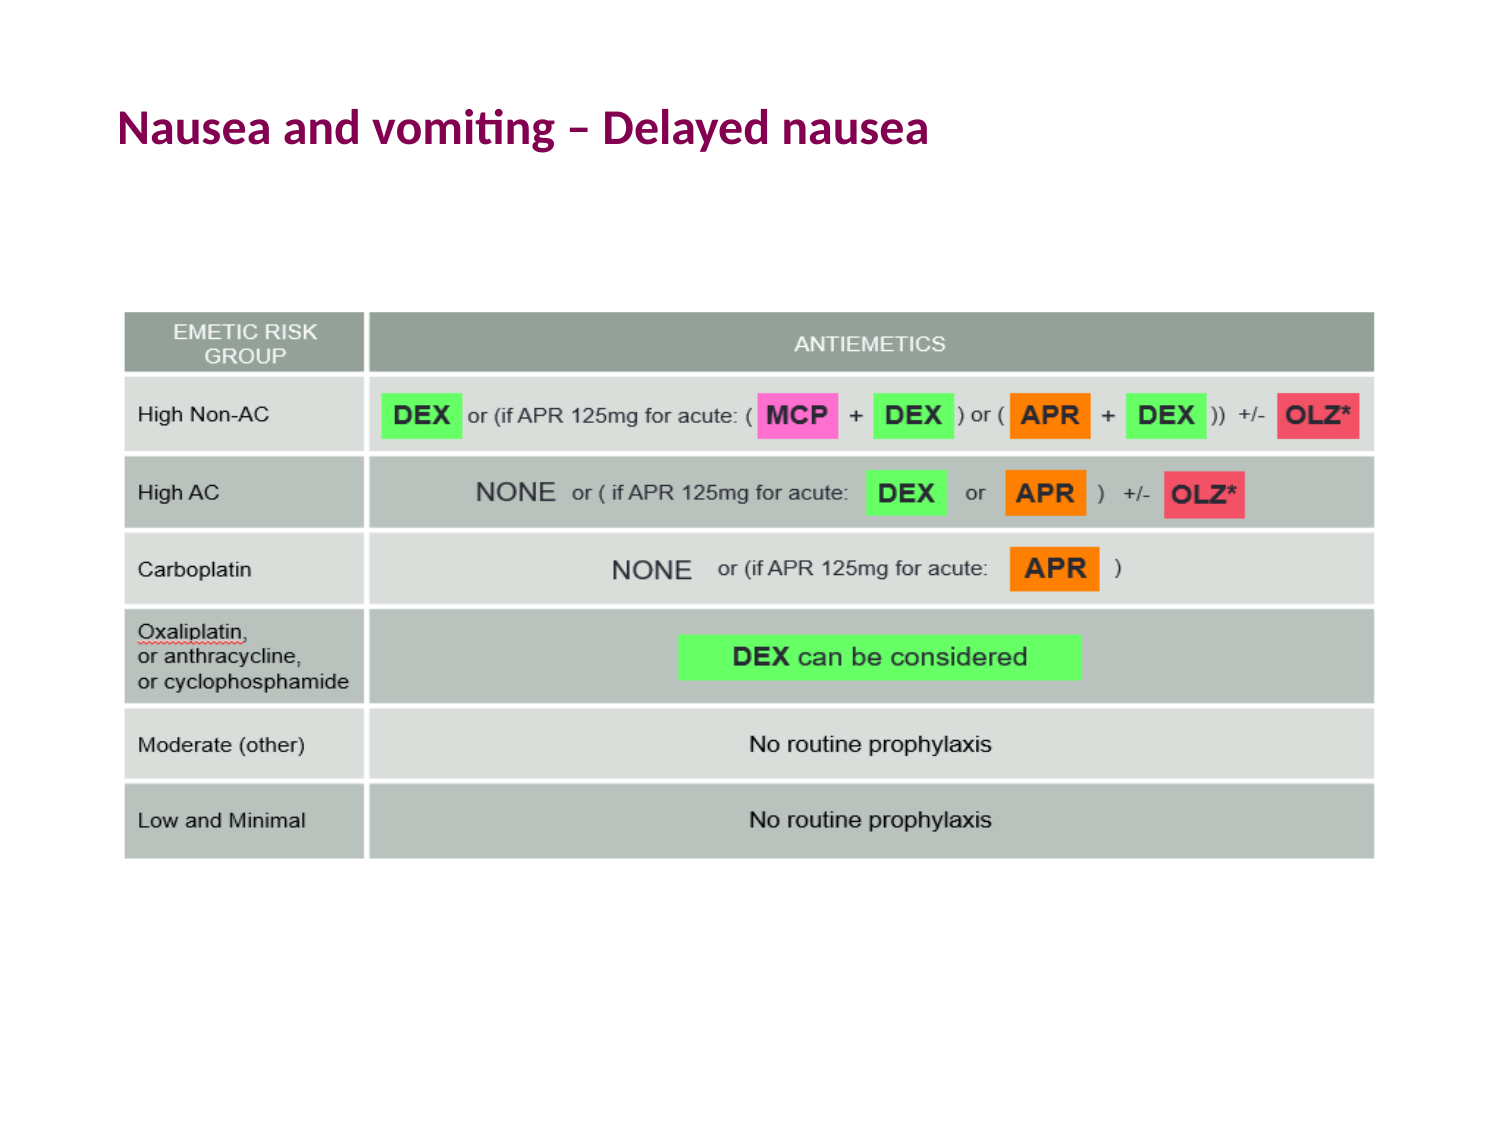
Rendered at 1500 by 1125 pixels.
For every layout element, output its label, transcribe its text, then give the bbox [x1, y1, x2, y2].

picture [102, 299, 1400, 863]
text_box Nausea and vomiting – Delayed nausea [102, 87, 1391, 163]
